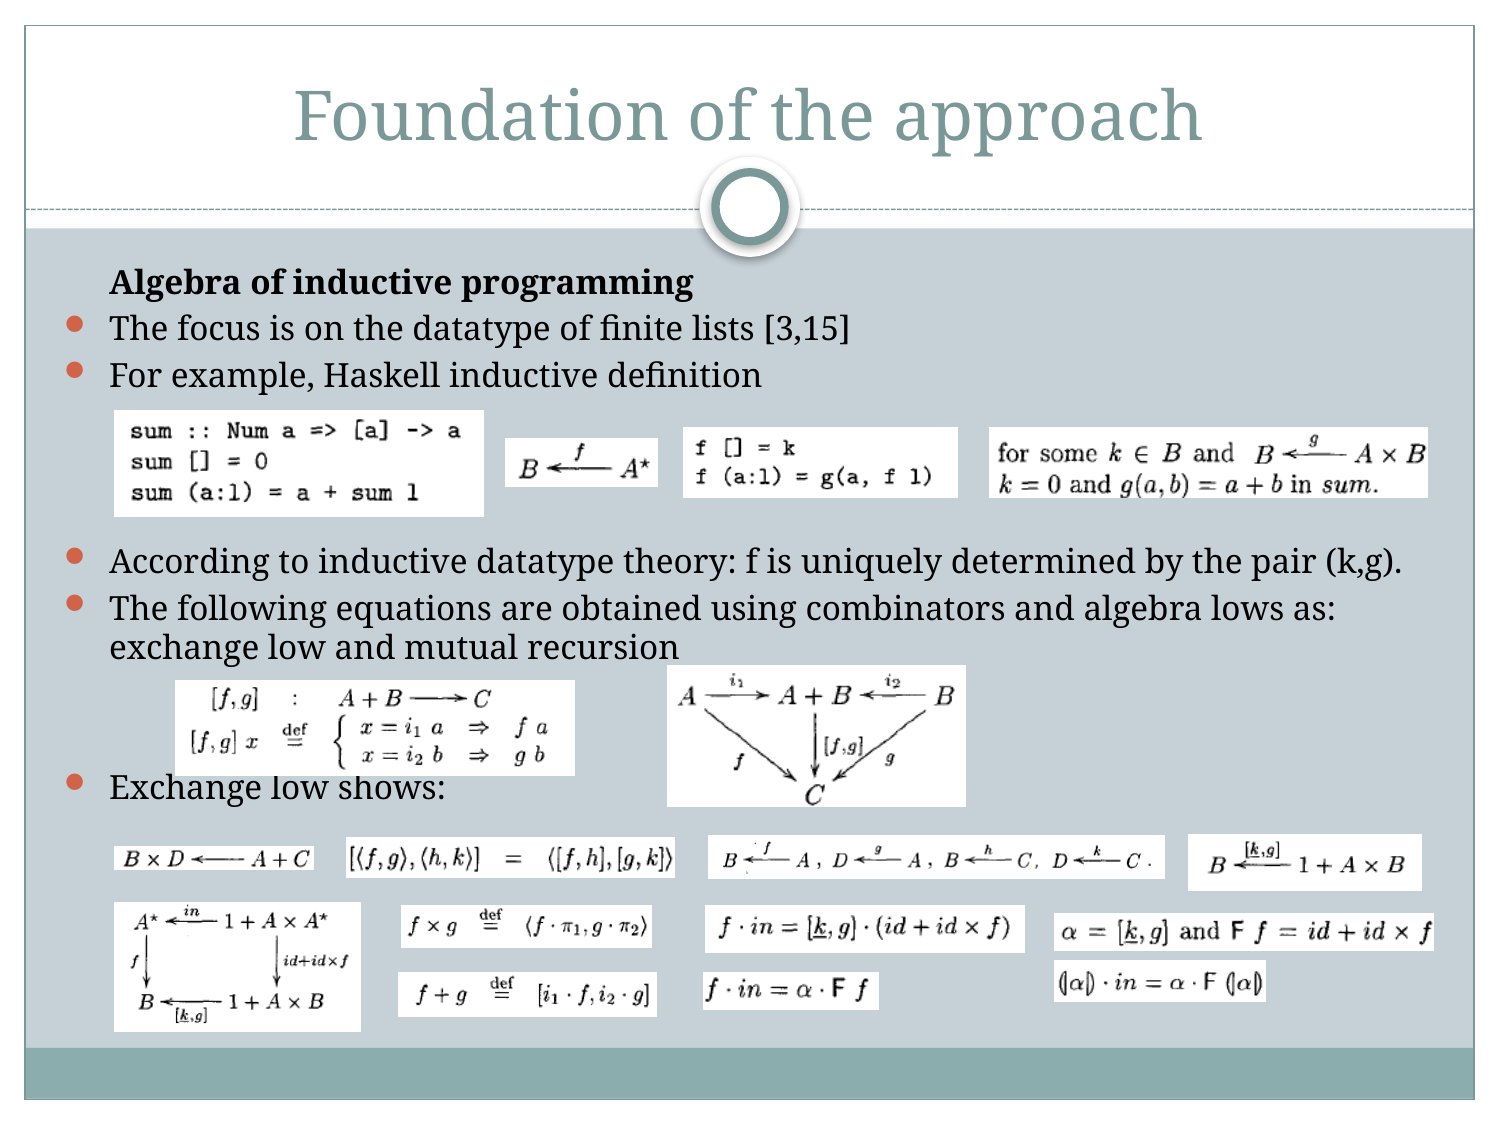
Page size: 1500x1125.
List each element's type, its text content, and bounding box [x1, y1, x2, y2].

picture [114, 845, 314, 870]
picture [702, 972, 880, 1010]
title Foundation of the approach [49, 37, 1450, 162]
picture [398, 972, 657, 1017]
picture [1188, 834, 1422, 892]
picture [401, 905, 652, 948]
picture [114, 409, 484, 517]
picture [505, 438, 658, 487]
picture [345, 837, 675, 878]
picture [113, 902, 361, 1032]
picture [667, 665, 967, 807]
picture [705, 905, 1025, 953]
list Algebra of inductive programming The focus is on the datatype of finite lists [3,15] For example, Haskell inductive definition According to inductive datatype theory: f is uniquely determined by the pair (k,g). The following equations are obtained using combinators and algebra lows as: exchange low and mutual recursion Exchange low shows: [49, 253, 1445, 1004]
picture [175, 680, 575, 777]
picture [683, 427, 958, 498]
picture [1054, 960, 1266, 1003]
picture [1054, 913, 1434, 951]
picture [708, 835, 1165, 880]
picture [988, 427, 1428, 498]
